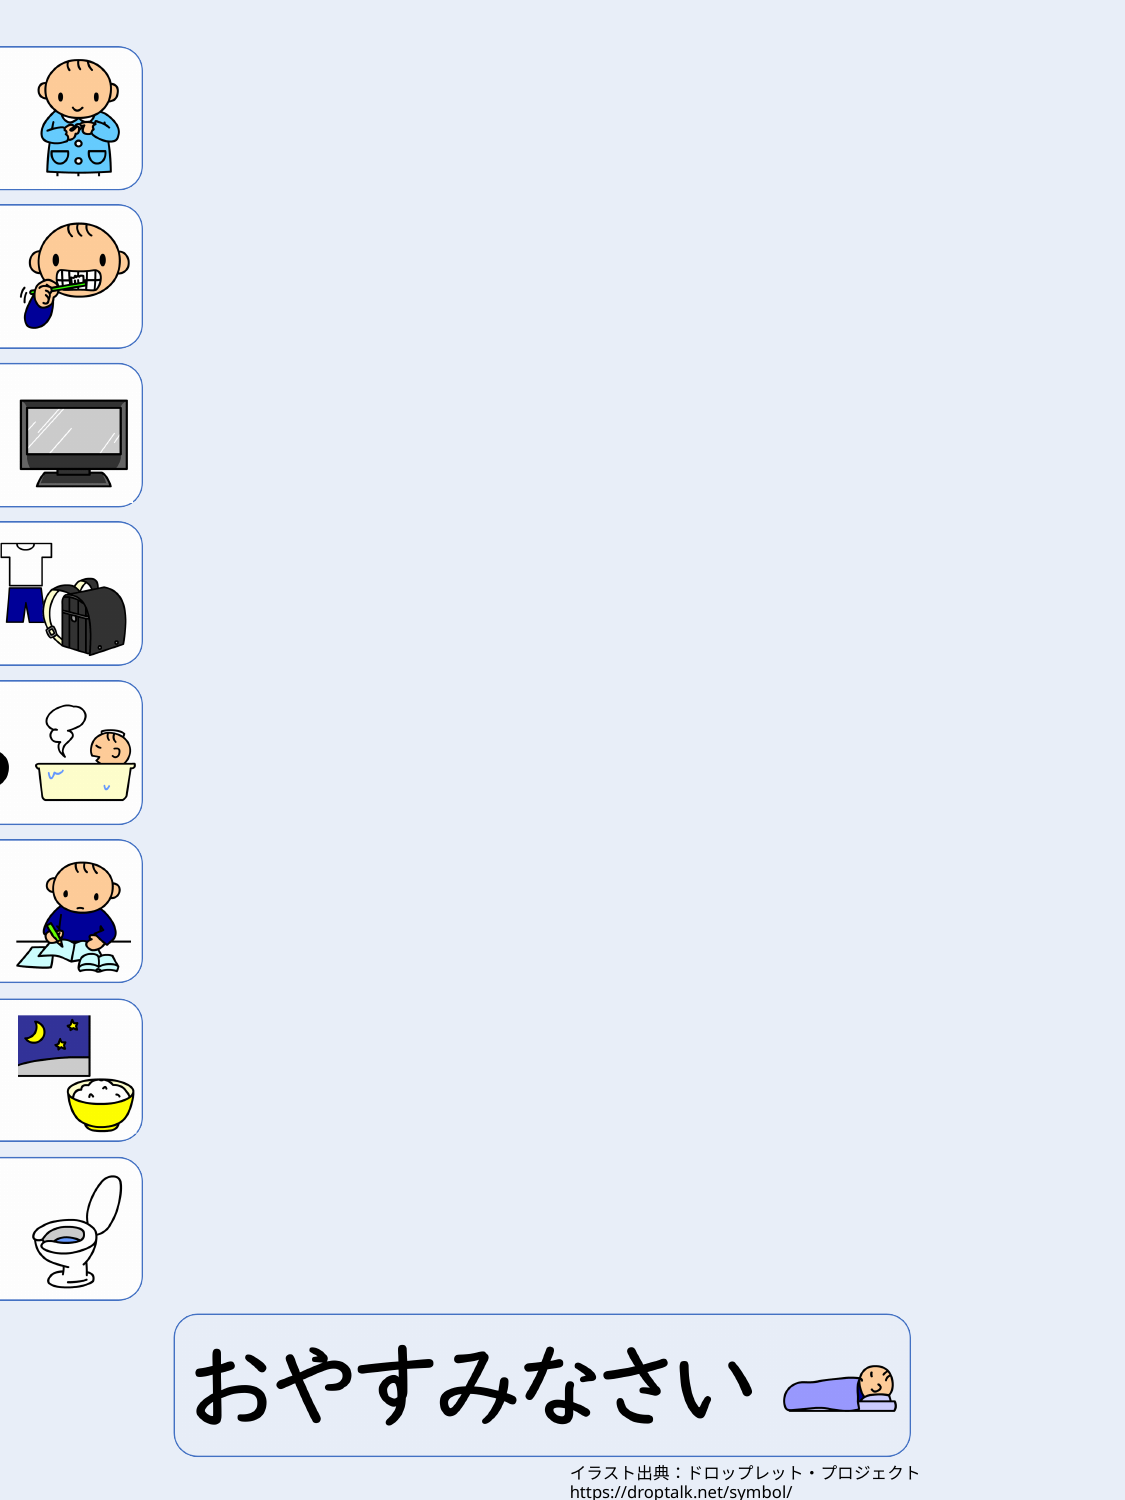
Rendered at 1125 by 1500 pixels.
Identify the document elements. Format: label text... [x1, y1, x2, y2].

picture [0, 521, 143, 667]
picture [0, 679, 143, 826]
picture [0, 203, 143, 350]
picture [172, 1312, 911, 1458]
picture [0, 362, 143, 509]
picture [0, 45, 143, 191]
picture [0, 996, 143, 1143]
text_box イラスト出典：ドロップレット・プロジェクト https://droptalk.net/symbol/ [554, 1454, 1125, 1500]
picture [0, 1156, 143, 1302]
picture [0, 838, 143, 984]
